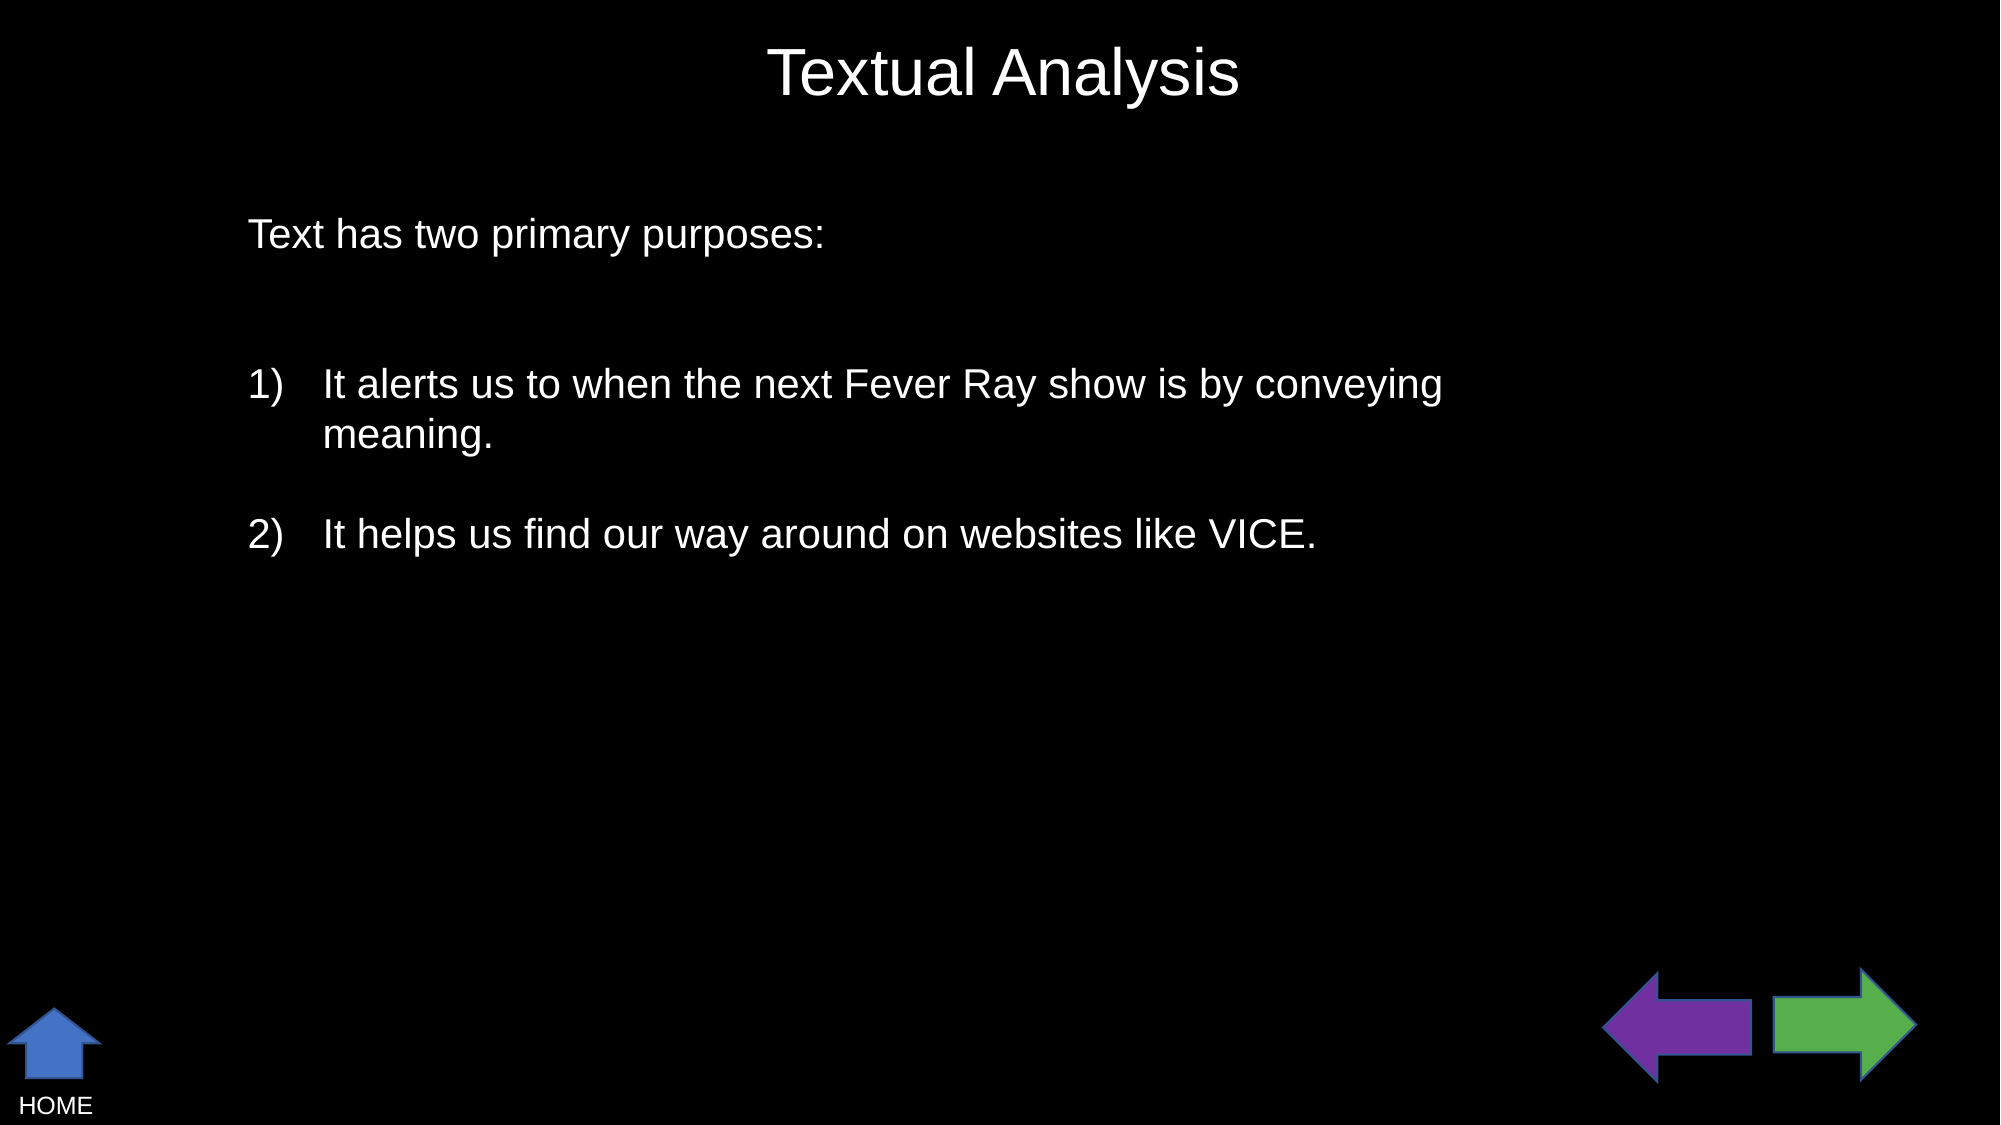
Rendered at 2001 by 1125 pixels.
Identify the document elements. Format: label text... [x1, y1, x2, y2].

text_box Textual Analysis [751, 21, 1824, 117]
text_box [3, 1008, 132, 1125]
text_box [1772, 966, 1918, 1083]
text_box Text has two primary purposes: It alerts us to when the next Fever Ray show is by conveying meaning. It helps us find our way around on websites like VICE. [232, 199, 1611, 615]
text_box [1601, 970, 1753, 1085]
